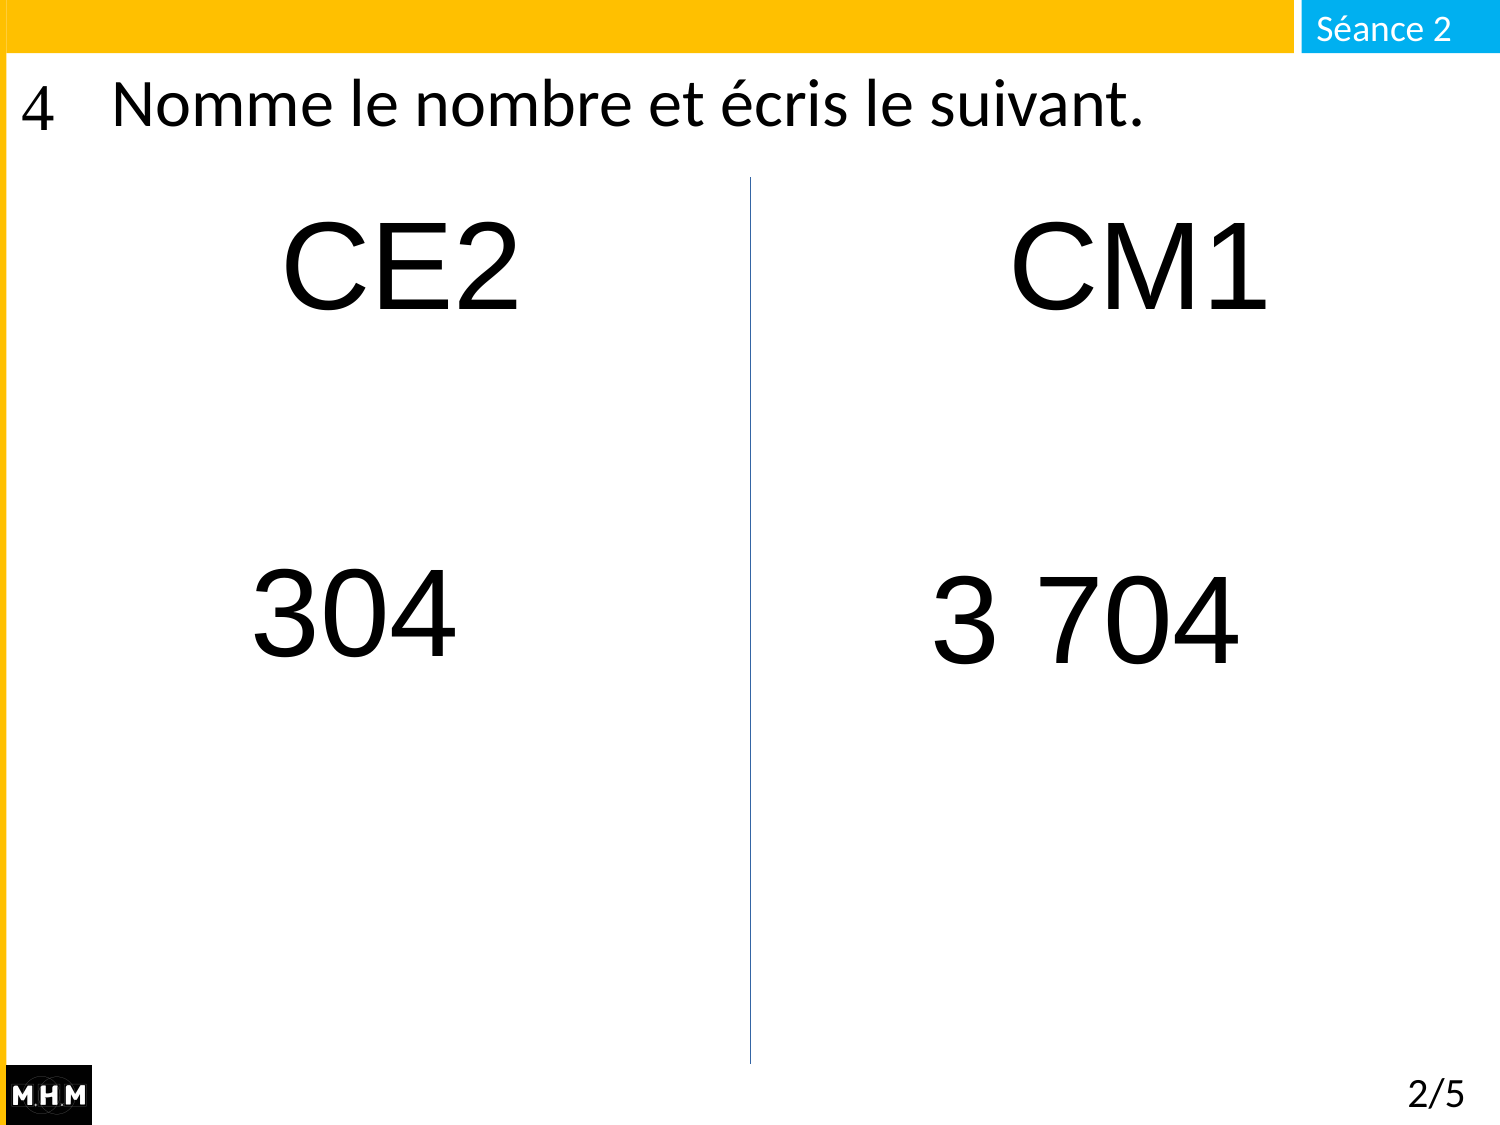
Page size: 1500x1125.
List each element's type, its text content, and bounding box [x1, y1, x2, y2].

text_box CE2 CM1 [265, 177, 1300, 332]
text_box 304 [236, 524, 502, 680]
list 2/5 [1373, 1064, 1500, 1125]
title Nomme le nombre et écris le suivant. [96, 60, 1391, 150]
text_box 3 704 [915, 531, 1270, 686]
picture [6, 1065, 92, 1125]
